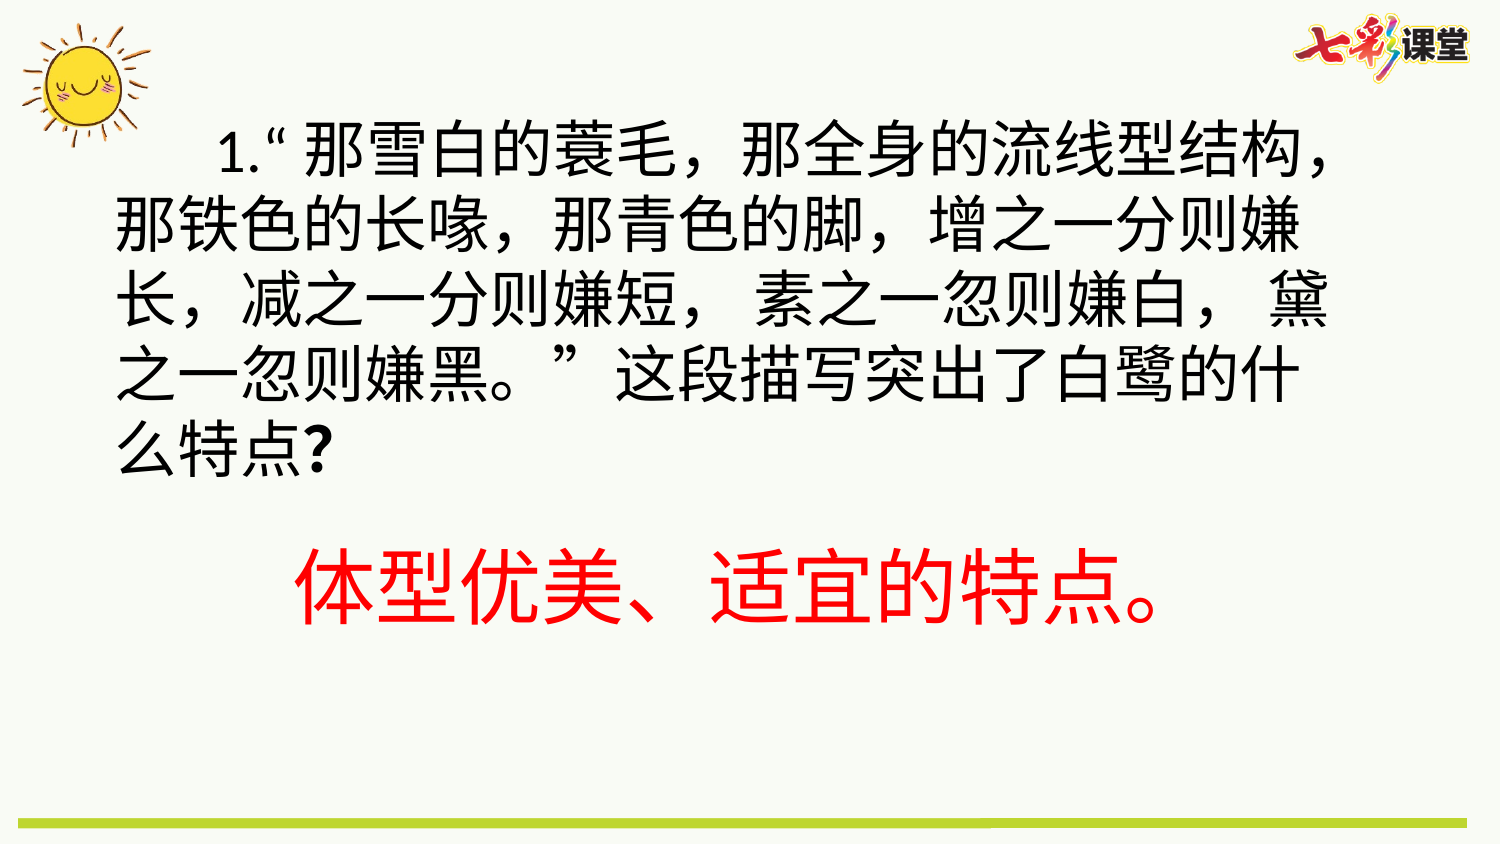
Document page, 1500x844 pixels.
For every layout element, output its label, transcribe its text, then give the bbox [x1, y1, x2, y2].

picture [1291, 9, 1472, 87]
text_box 1.“那雪白的蓑毛，那全身的流线型结构，那铁色的长喙，那青色的脚，增之一分则嫌长，减之一分则嫌短， 素之一忽则嫌白， 黛之一忽则嫌黑。”这段描写突出了白鹭的什么特点？ [100, 102, 1353, 493]
picture [0, 0, 173, 172]
text_box 体型优美、适宜的特点。 [277, 528, 1187, 643]
picture [18, 771, 1467, 844]
